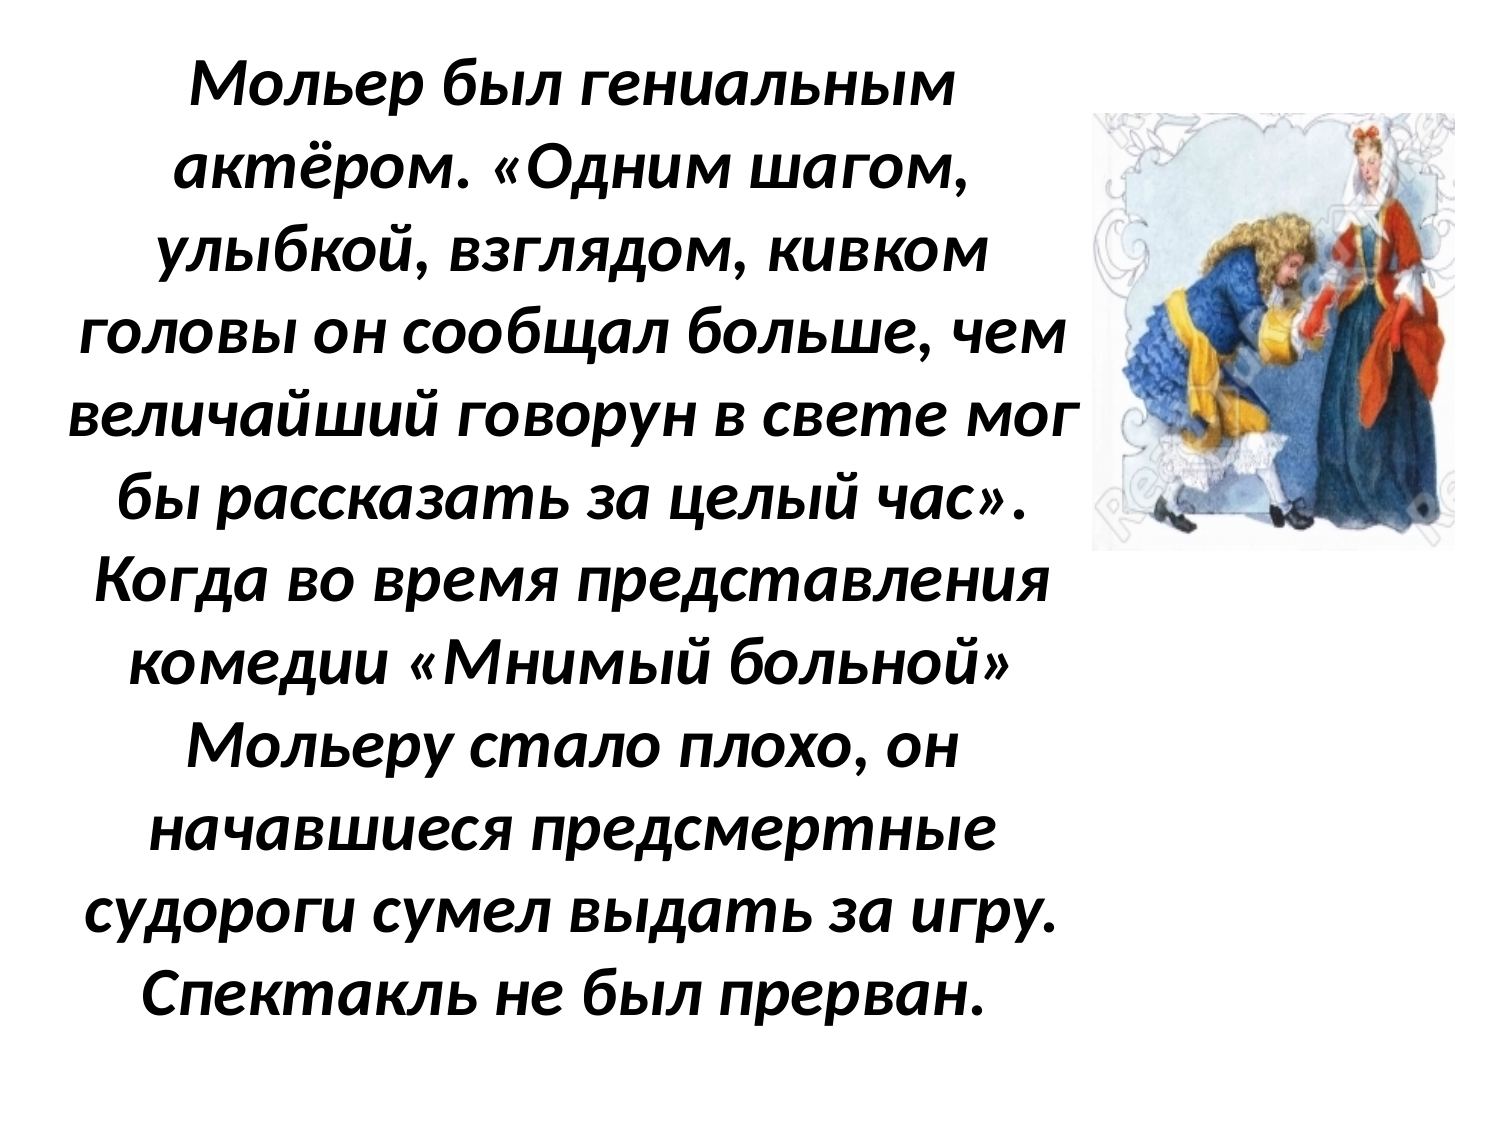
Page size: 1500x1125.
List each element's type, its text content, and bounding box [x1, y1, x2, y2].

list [1092, 113, 1455, 551]
title Мольер был гениальным актёром. «Одним шагом, улыбкой, взглядом, кивком головы он сообщал больше, чем величайший говорун в свете мог бы рассказать за целый час». Когда во время представления комедии «Мнимый больной» Мольеру стало плохо, он начавшиеся предсмертные судороги сумел выдать за игру. Спектакль не был прерван. [41, 19, 1105, 1047]
